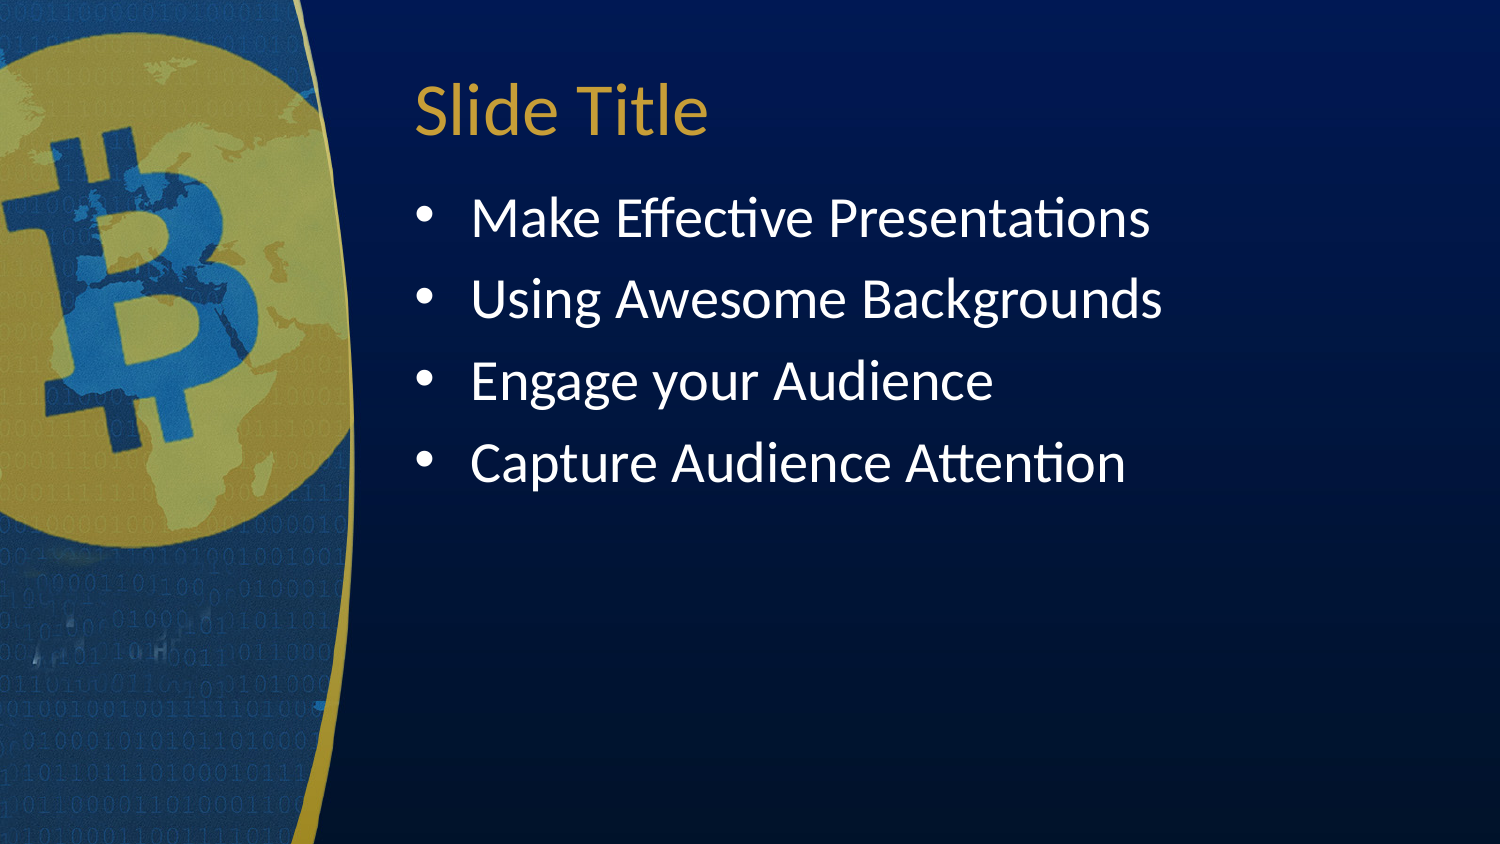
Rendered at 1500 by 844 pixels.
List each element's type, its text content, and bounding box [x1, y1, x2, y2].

list Make Effective Presentations Using Awesome Backgrounds Engage your Audience Capture Audience Attention [399, 171, 1427, 748]
title Slide Title [399, 46, 1427, 166]
picture [0, 0, 1500, 844]
